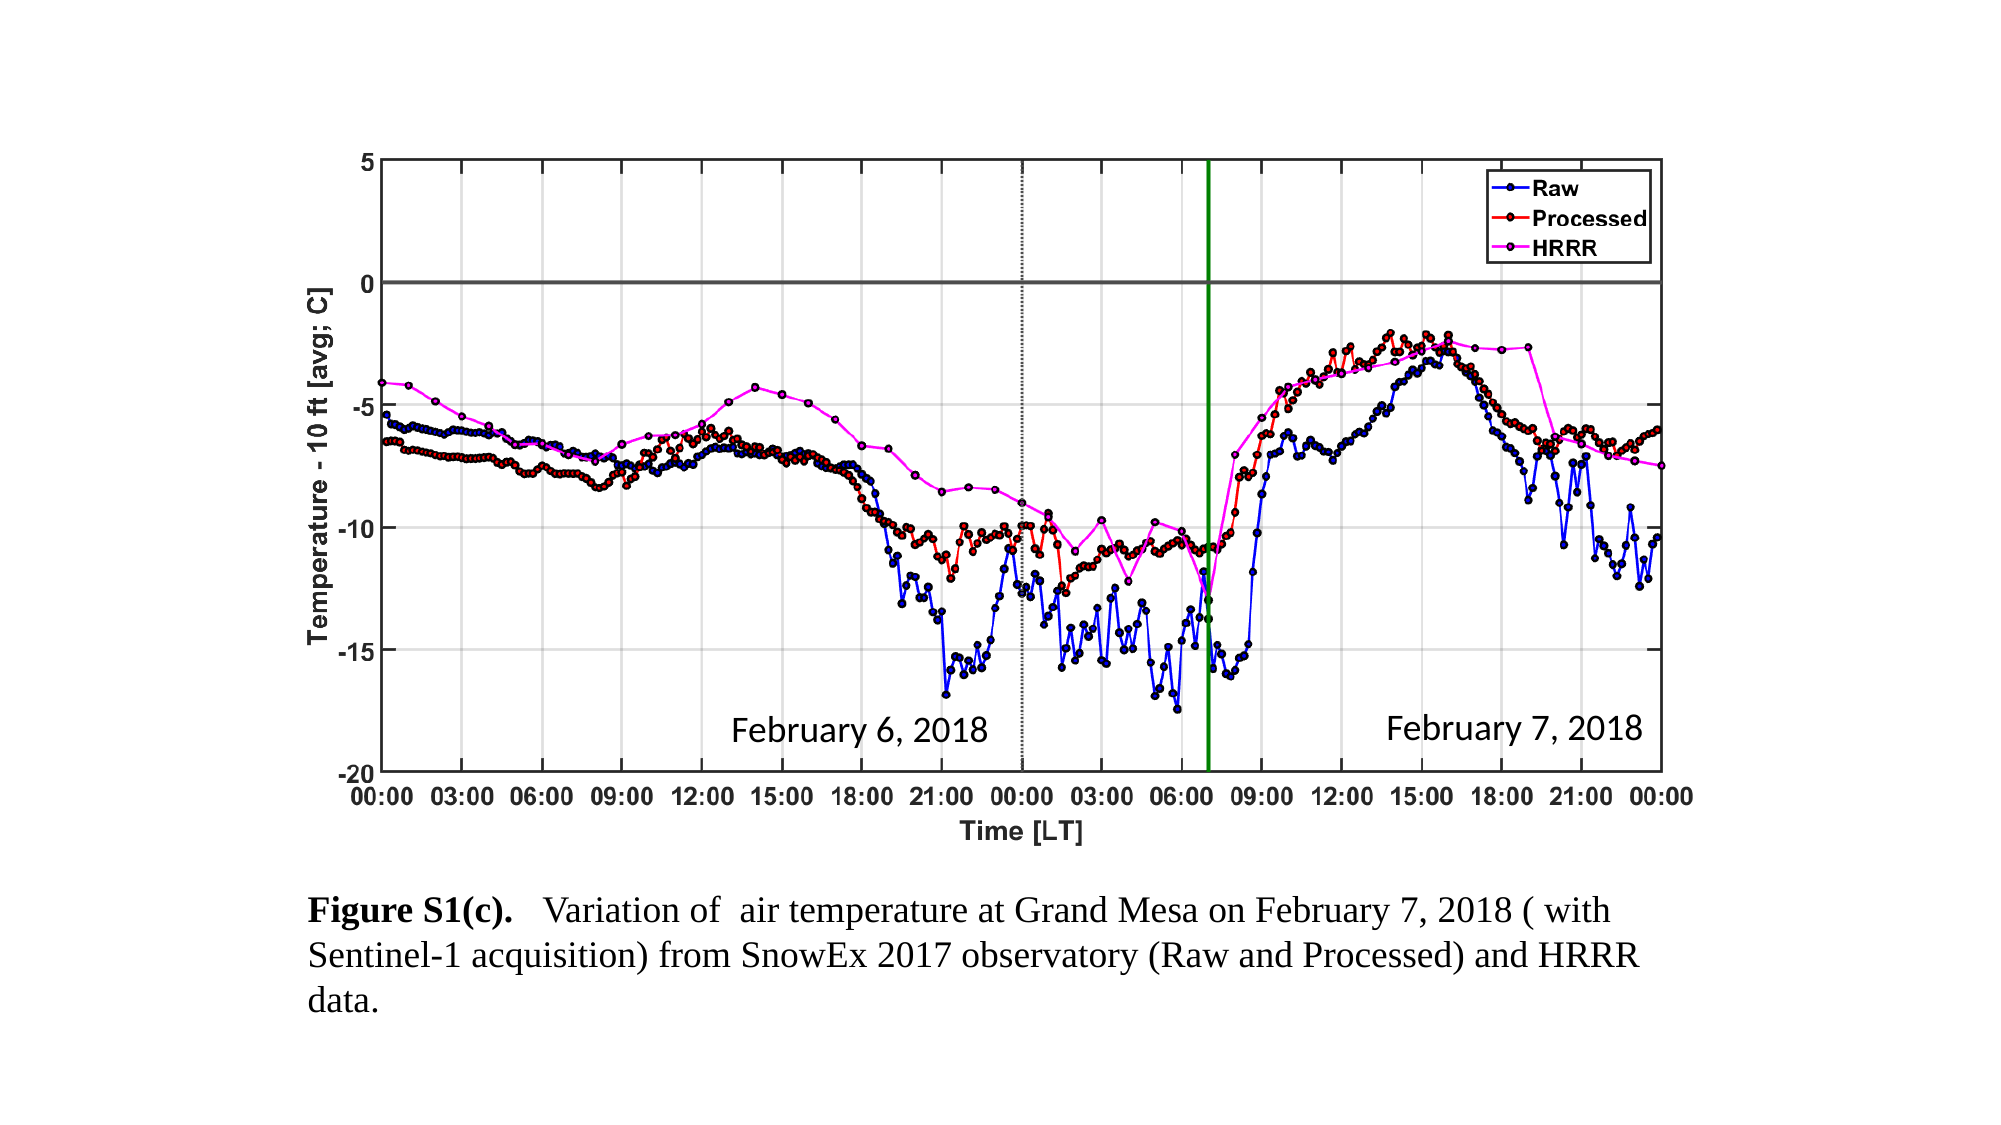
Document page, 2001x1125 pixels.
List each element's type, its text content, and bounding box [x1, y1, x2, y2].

text_box Figure S1(c). Variation of air temperature at Grand Mesa on February 7, 2018 ( with Sentinel-1 acquisition) from SnowEx 2017 observatory (Raw and Processed) and HRRR data. [293, 877, 1738, 1027]
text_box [167, 103, 1818, 854]
